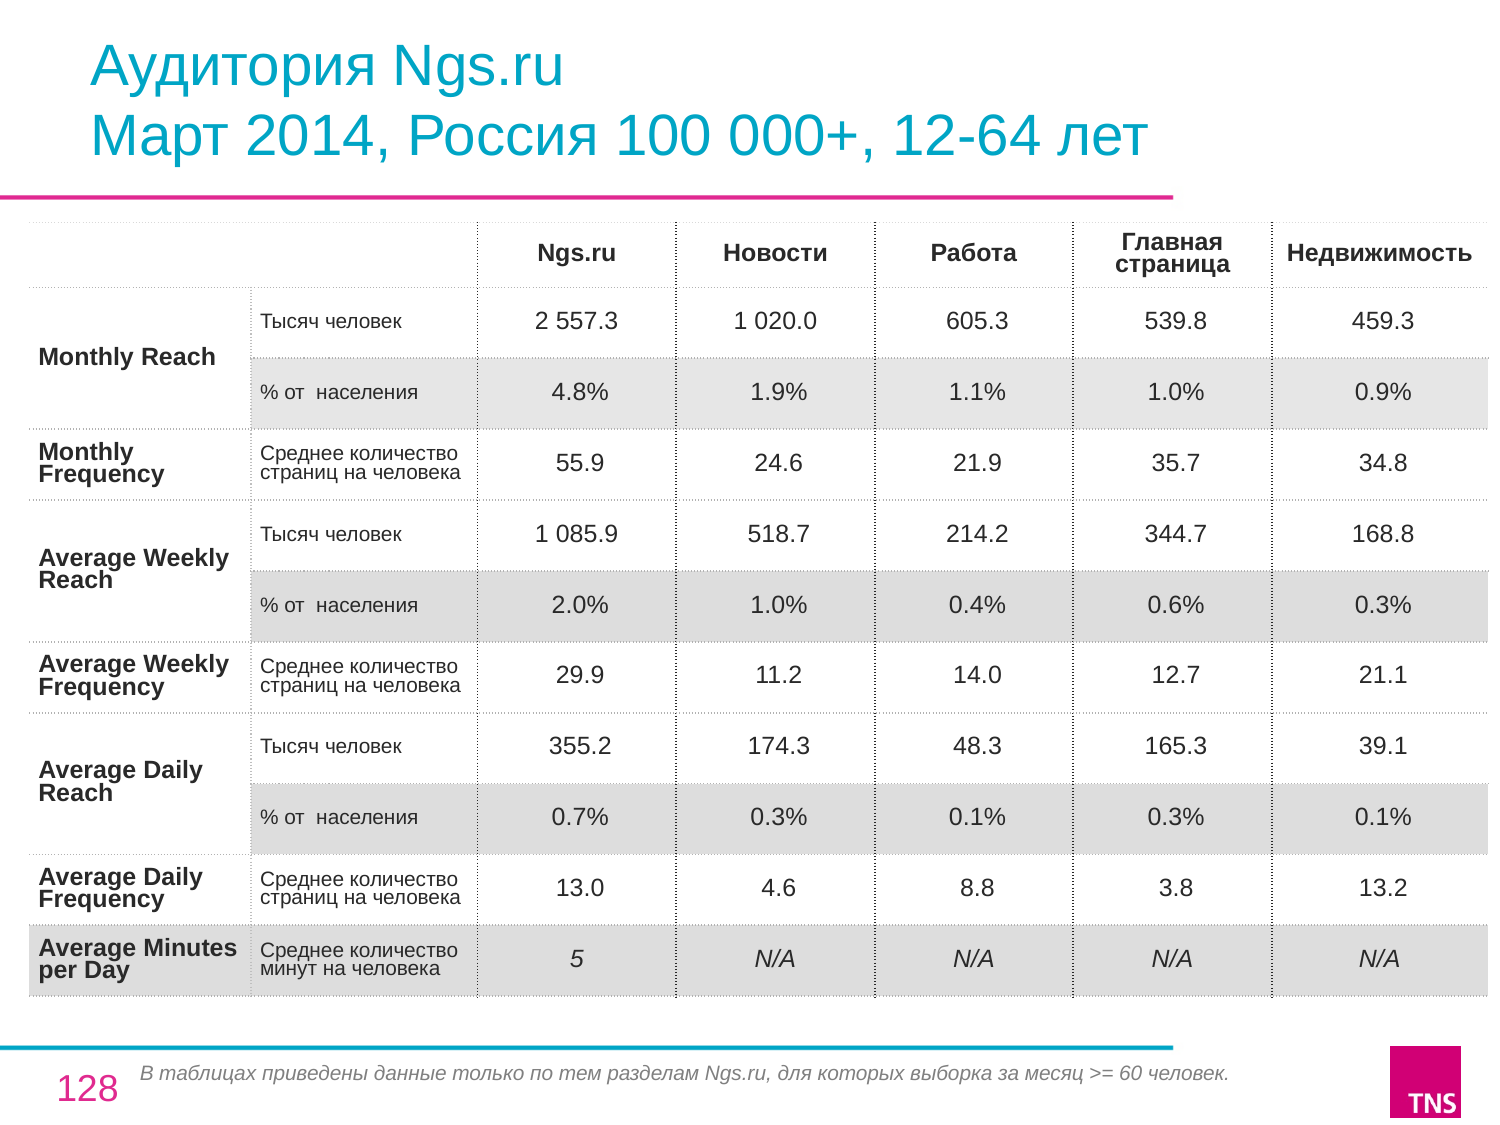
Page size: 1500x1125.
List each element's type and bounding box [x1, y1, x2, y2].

picture [0, 0, 1500, 1125]
title [74, 8, 1476, 187]
slide_number [40, 1055, 392, 1125]
text_box [124, 1052, 1463, 1092]
table_cell [29, 287, 1488, 996]
table_header [29, 223, 1488, 287]
